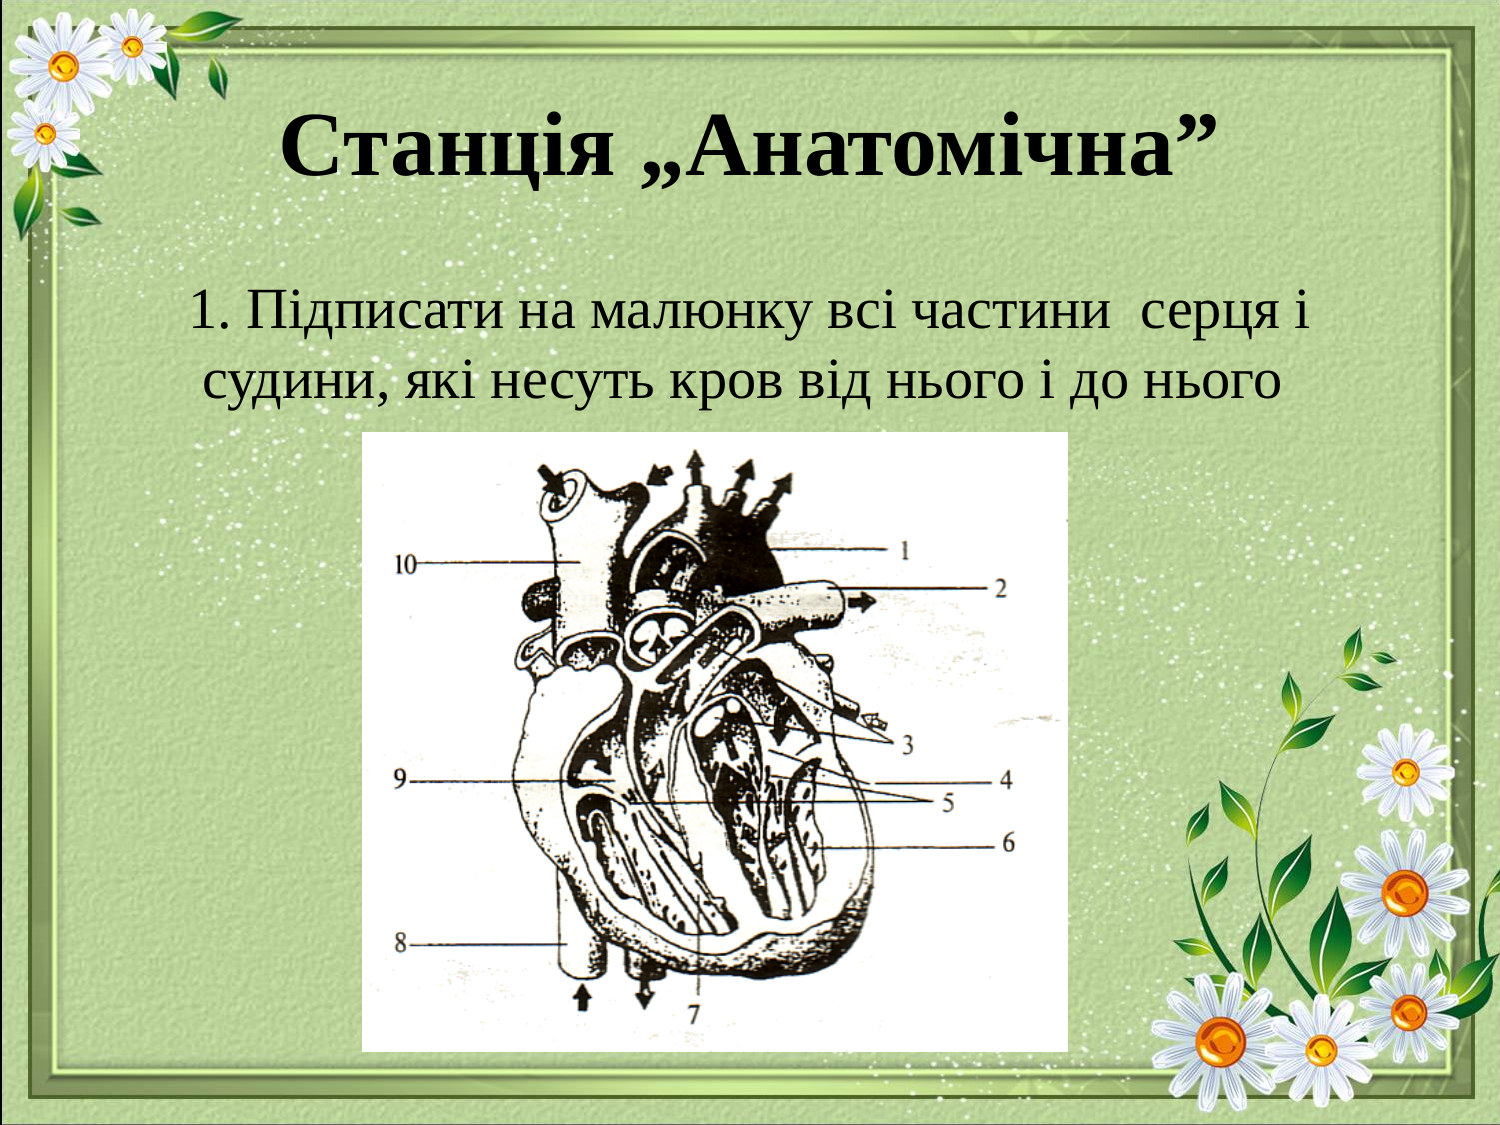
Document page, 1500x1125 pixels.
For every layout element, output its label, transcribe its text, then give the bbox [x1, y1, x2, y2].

picture [0, 0, 1500, 1125]
title Станція „Анатомічна” [75, 45, 1425, 233]
list 1. Підписати на малюнку всі частини серця і судини, які несуть кров від нього і до нього [75, 262, 1425, 445]
